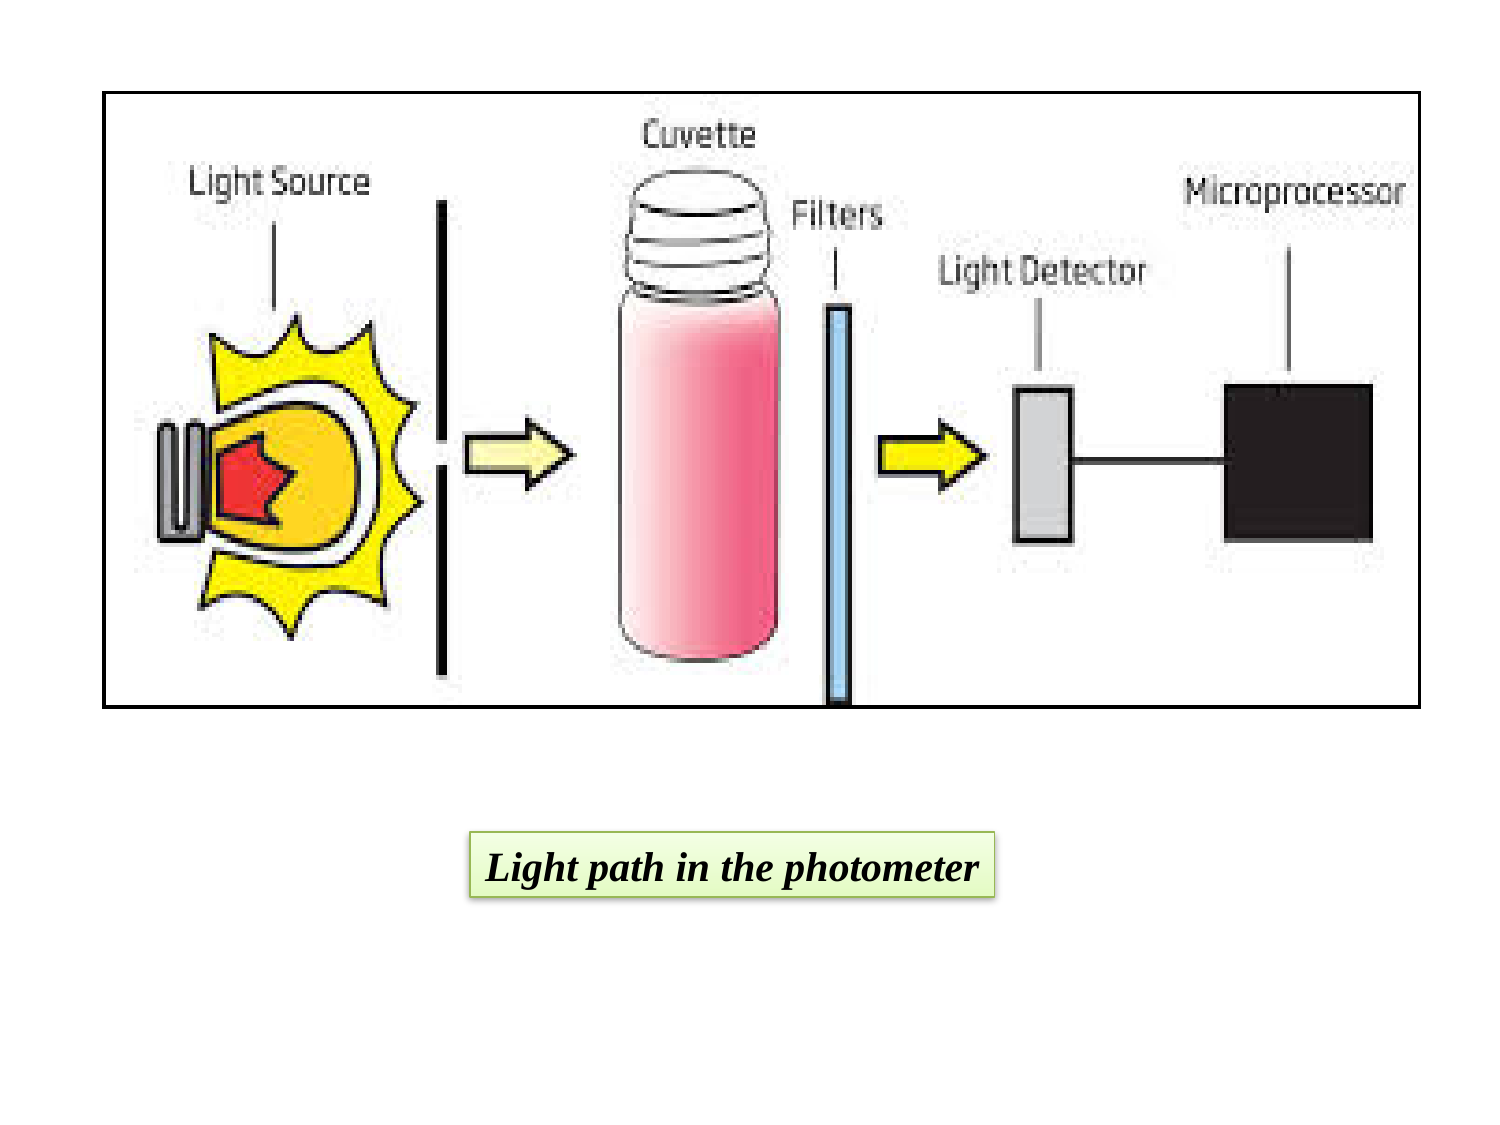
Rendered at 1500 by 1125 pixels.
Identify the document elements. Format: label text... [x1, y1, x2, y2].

picture [105, 93, 1419, 706]
text_box Light path in the photometer [469, 831, 995, 898]
